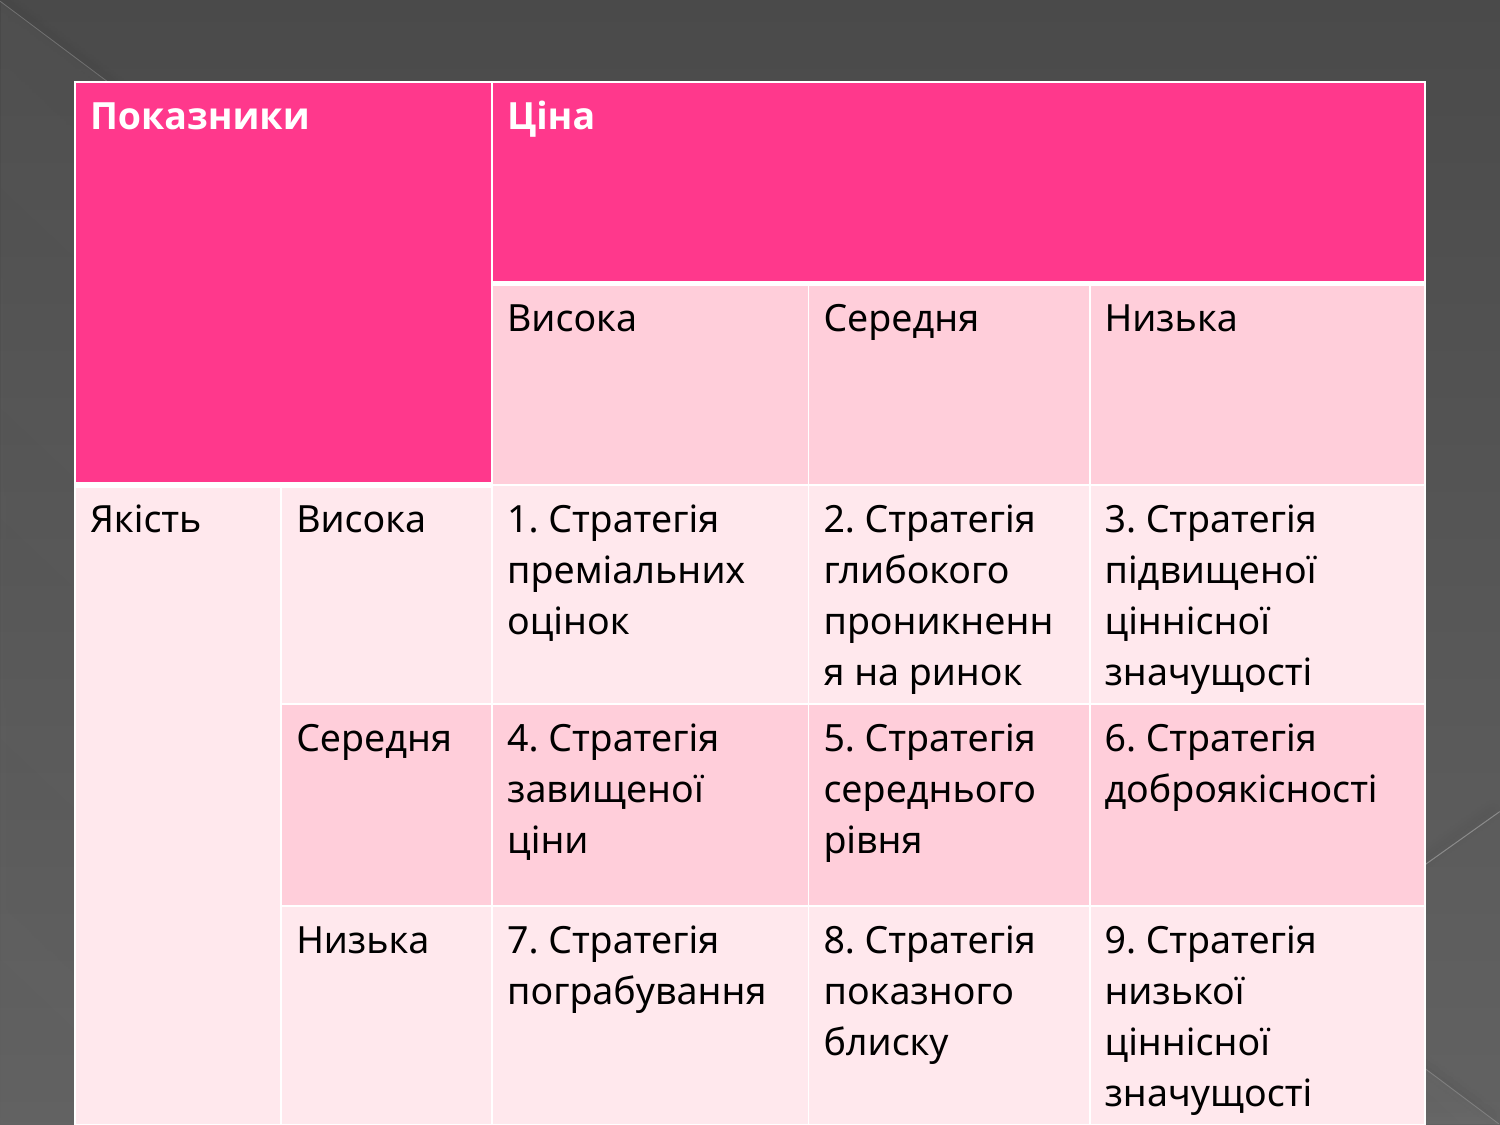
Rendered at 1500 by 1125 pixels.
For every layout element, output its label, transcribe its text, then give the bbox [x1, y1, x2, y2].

table_header Показники [76, 83, 491, 482]
table_cell Середня [809, 286, 1089, 484]
table_cell 1. Стратегія преміальних оцінок [493, 486, 808, 703]
table_cell Якість [76, 488, 280, 1124]
table_cell 3. Стратегія підвищеної ціннісної значущості [1091, 486, 1424, 703]
table_cell 6. Стратегія доброякісності [1091, 705, 1424, 905]
table_cell 5. Стратегія середнього рівня [809, 705, 1089, 905]
table_cell 9. Стратегія низької ціннісної значущості [1091, 907, 1424, 1124]
table_cell 8. Стратегія показного блиску [809, 907, 1089, 1124]
table_cell Низька [1091, 286, 1424, 484]
table_cell Висока [493, 286, 808, 484]
table_cell Низька [282, 907, 491, 1124]
table_cell 2. Стратегія глибокого проникнення на ринок [809, 486, 1089, 703]
table_header Ціна [493, 83, 1424, 281]
table_cell Висока [282, 488, 491, 703]
table_cell 7. Стратегія пограбування [493, 907, 808, 1124]
table_cell 4. Стратегія завищеної ціни [493, 705, 808, 905]
table_cell Середня [282, 705, 491, 905]
